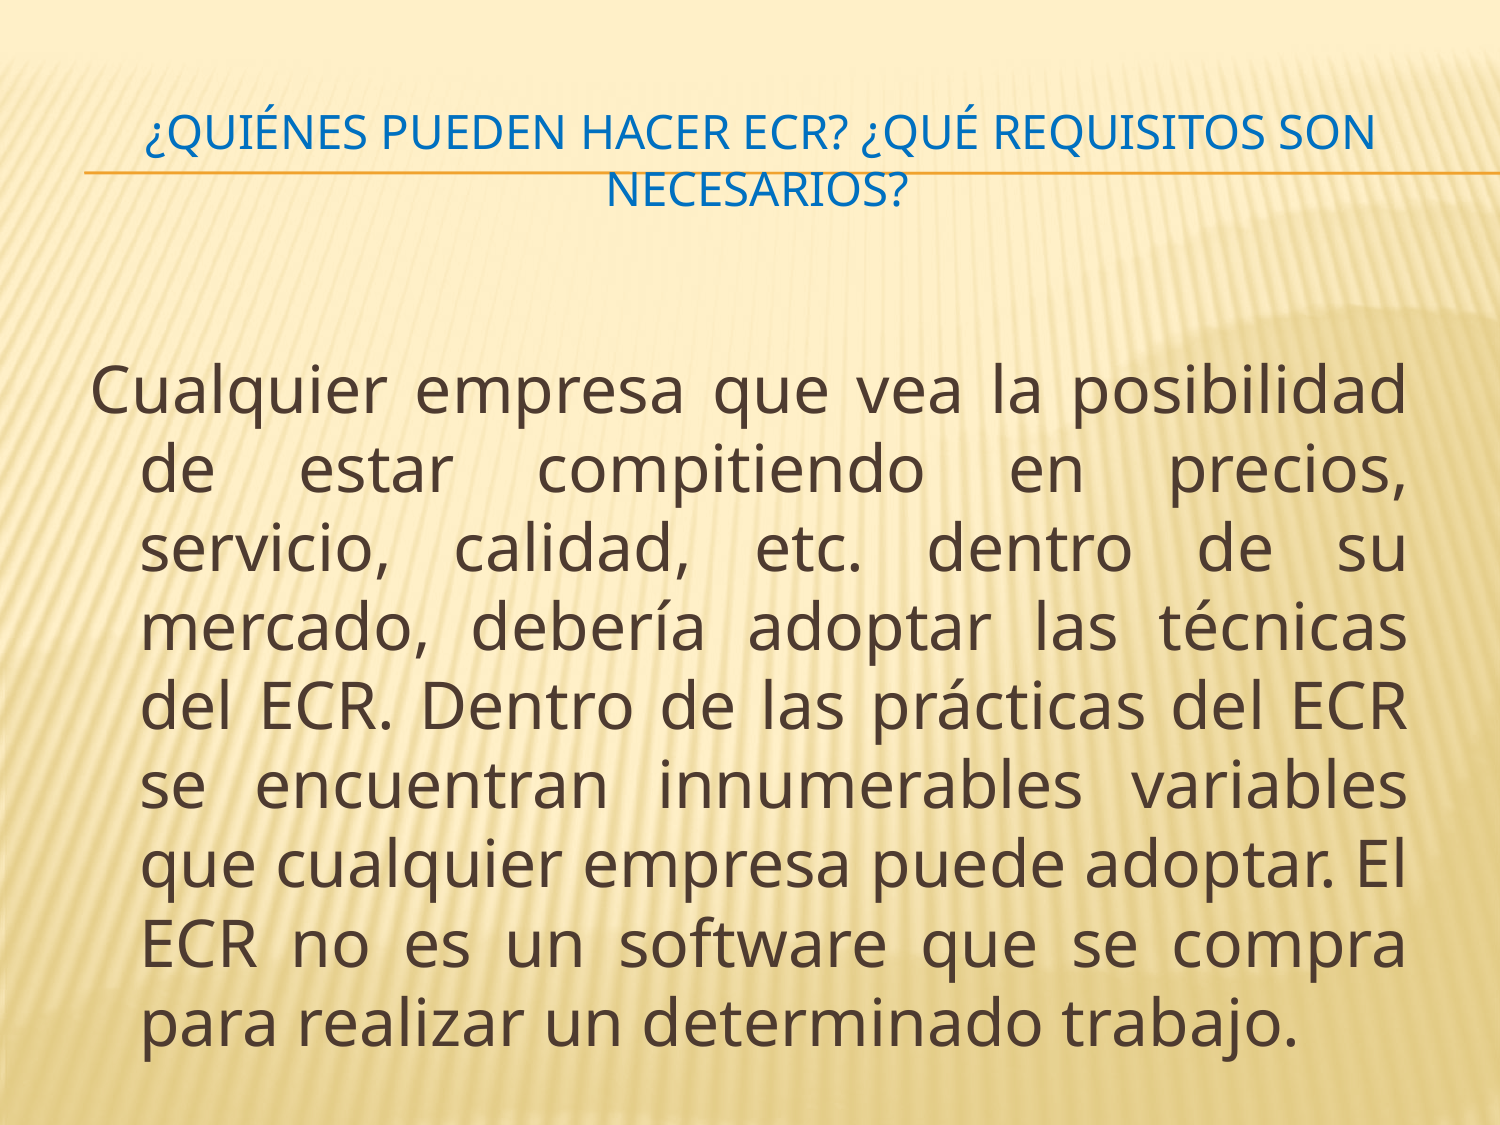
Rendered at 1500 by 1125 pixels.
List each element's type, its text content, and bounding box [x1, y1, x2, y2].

title ¿Quiénes pueden hacer ECR? ¿Qué requisitos son necesarios? [82, 93, 1432, 282]
list Cualquier empresa que vea la posibilidad de estar compitiendo en precios, servicio, calidad, etc. dentro de su mercado, debería adoptar las técnicas del ECR. Dentro de las prácticas del ECR se encuentran innumerables variables que cualquier empresa puede adoptar. El ECR no es un software que se compra para realizar un determinado trabajo. [75, 339, 1425, 1079]
